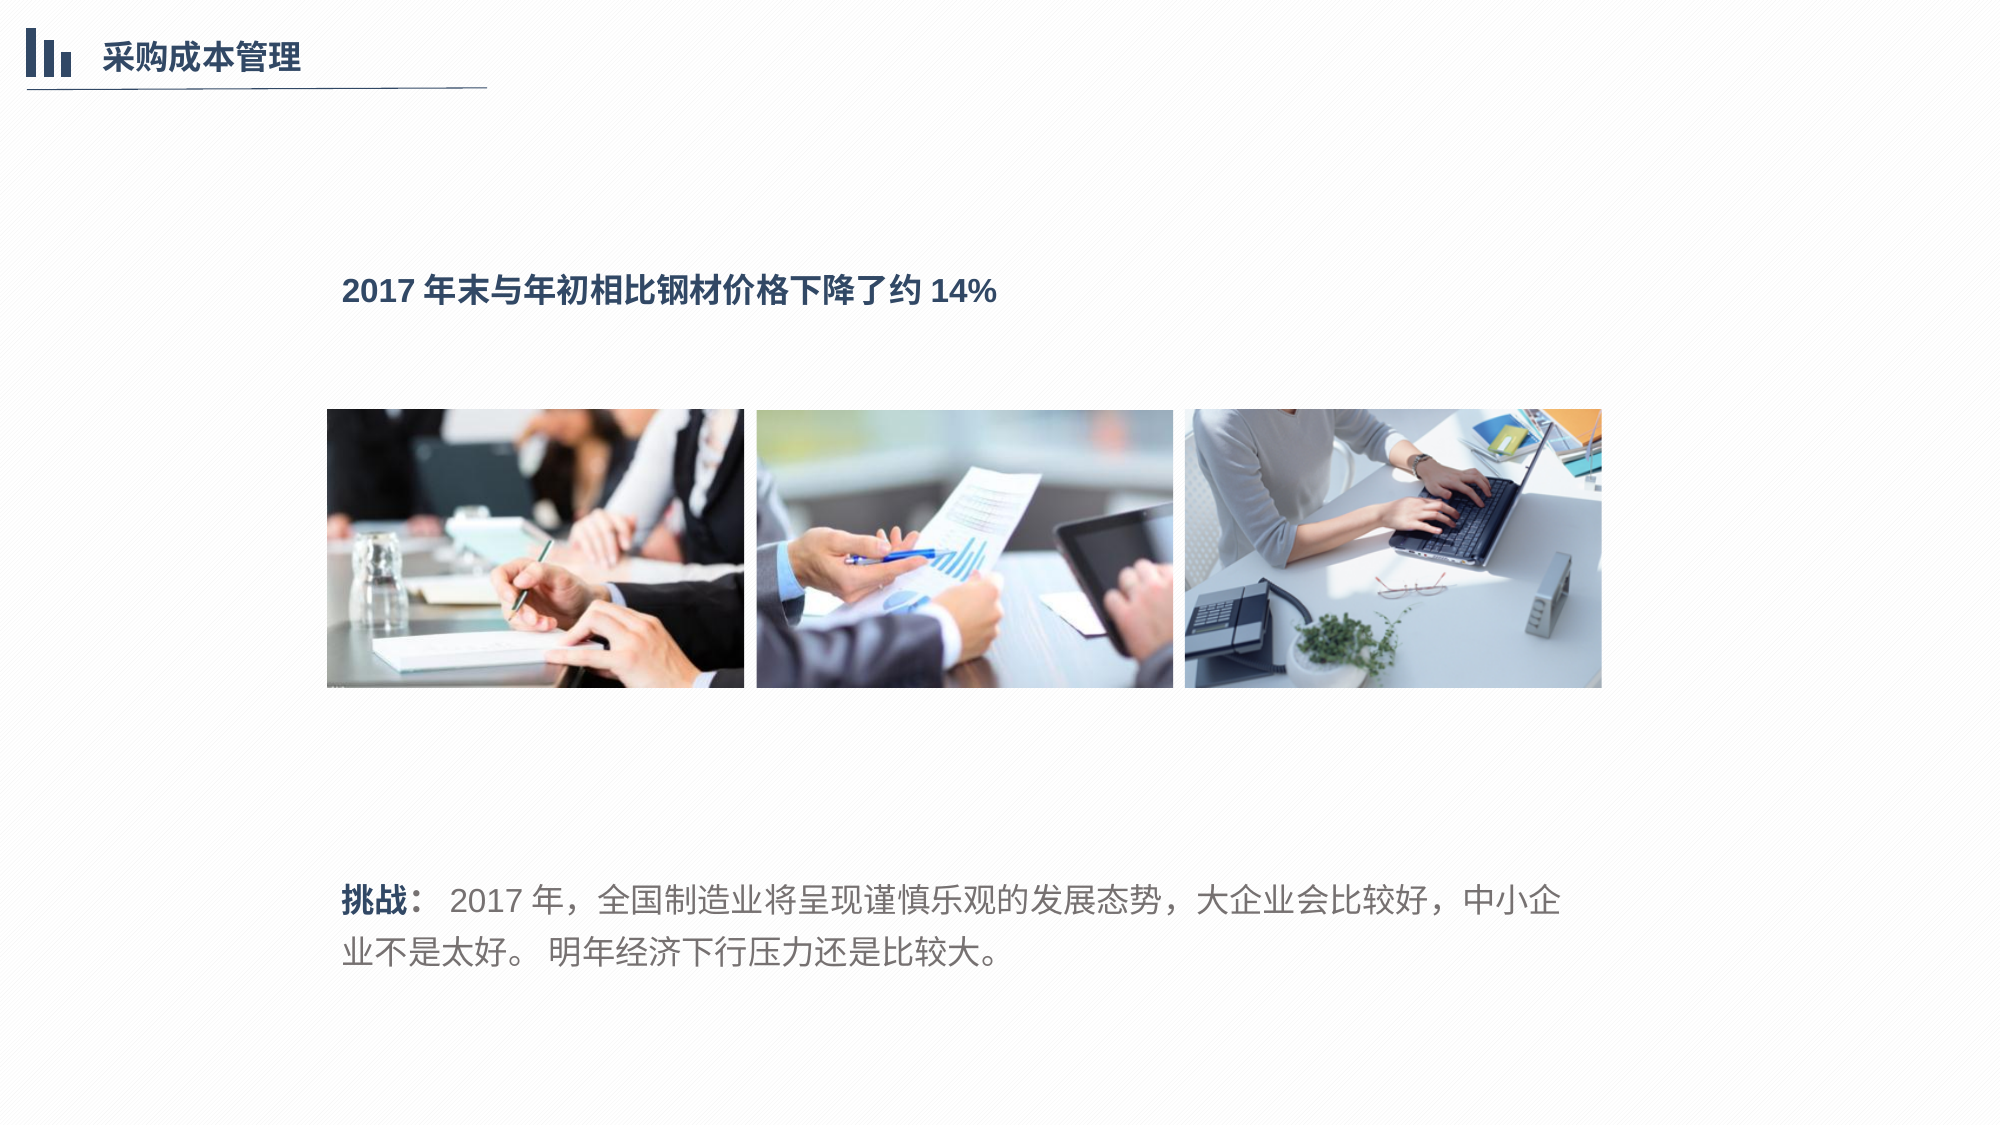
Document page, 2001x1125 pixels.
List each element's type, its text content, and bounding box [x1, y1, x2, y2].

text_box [26, 29, 488, 90]
text_box 2017年末与年初相比钢材价格下降了约14% [327, 261, 1121, 317]
text_box [756, 410, 1174, 688]
text_box [1184, 409, 1602, 688]
text_box [327, 409, 745, 688]
text_box 挑战：2017年，全国制造业将呈现谨慎乐观的发展态势，大企业会比较好，中小企业不是太好。 明年经济下行压力还是比较大。 [327, 859, 1581, 979]
